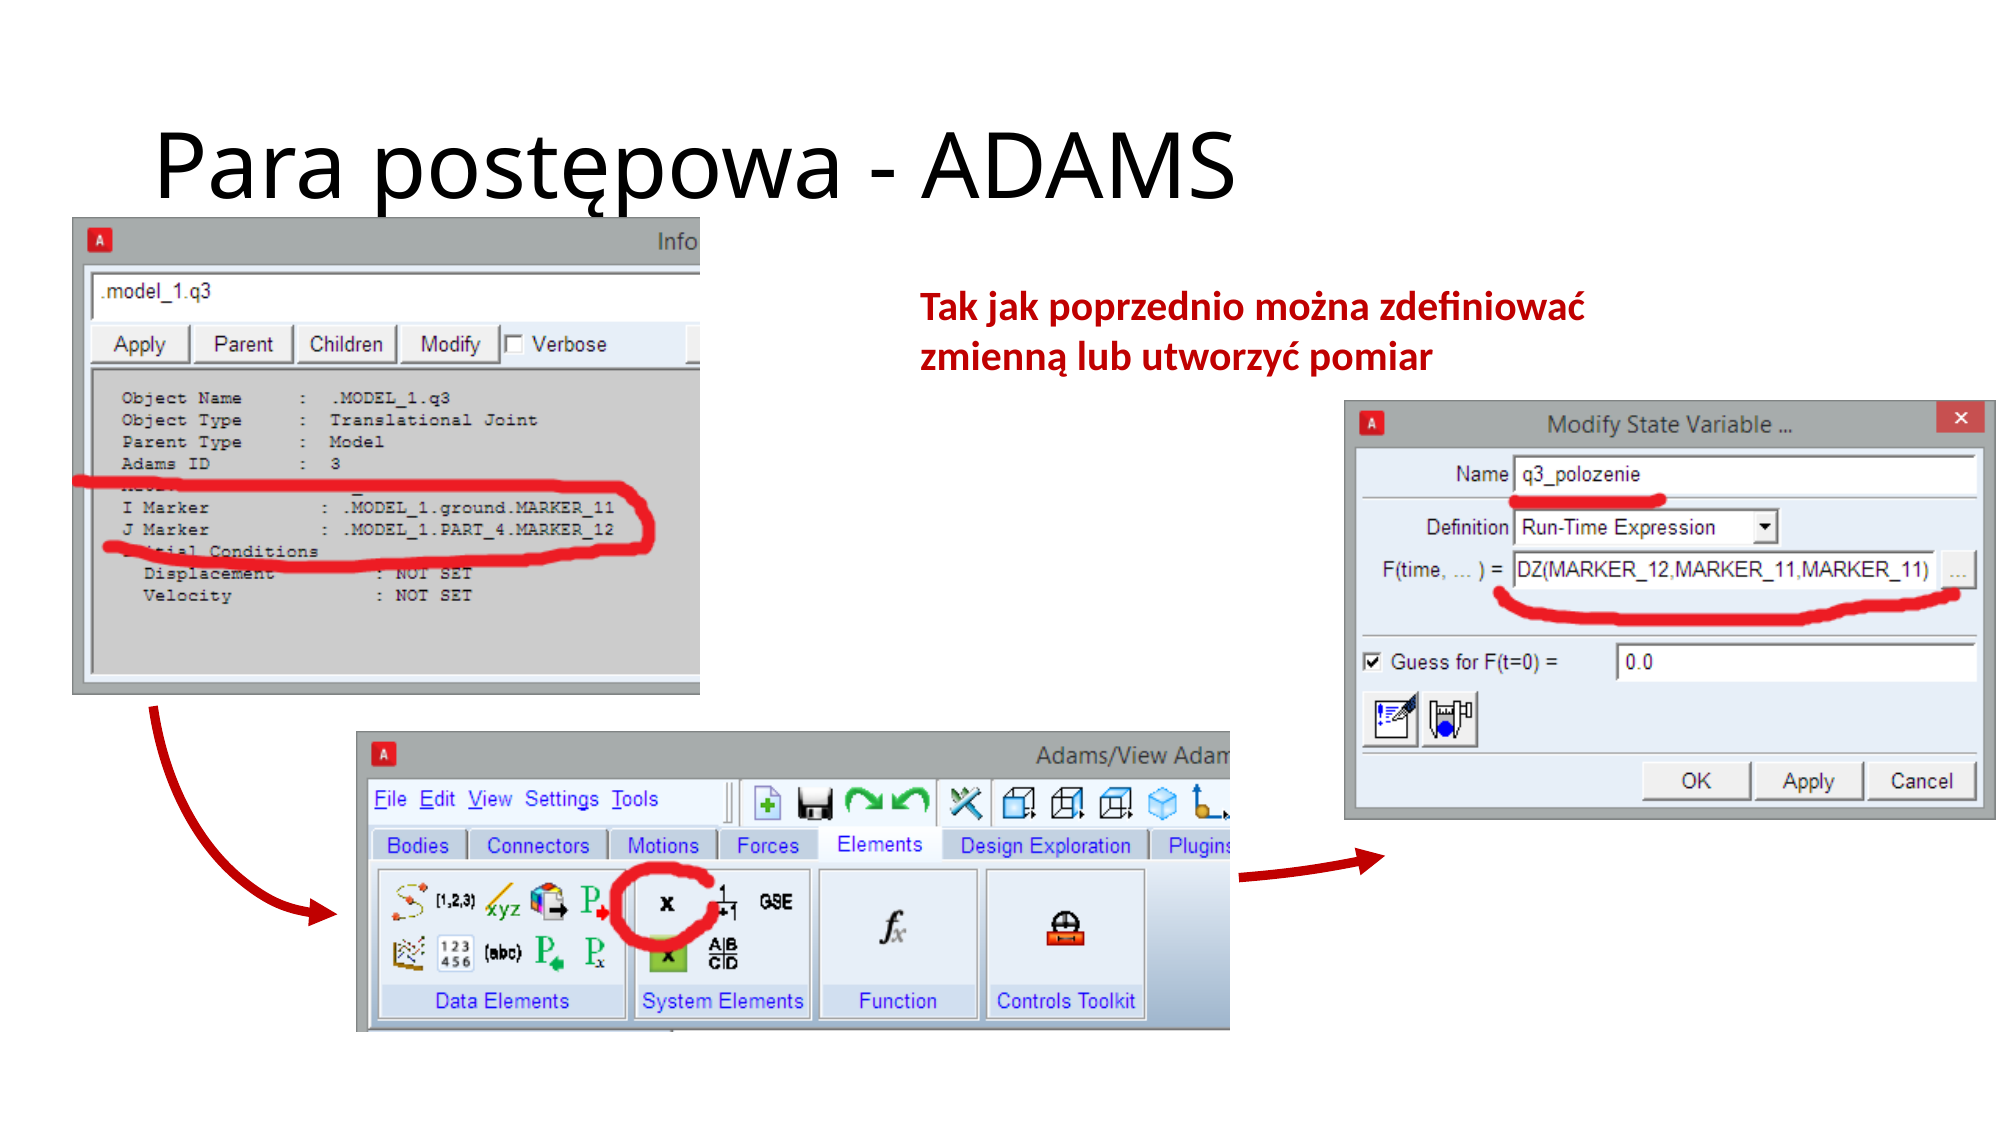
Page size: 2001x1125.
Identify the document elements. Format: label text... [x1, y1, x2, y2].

text_box [1145, 594, 1386, 880]
picture [1344, 400, 1996, 820]
picture [356, 731, 1230, 1032]
text_box [151, 695, 338, 921]
title Para postępowa - ADAMS [137, 59, 1863, 278]
text_box Tak jak poprzednio można zdefiniować zmienną lub utworzyć pomiar [905, 271, 1638, 387]
picture [72, 217, 700, 695]
